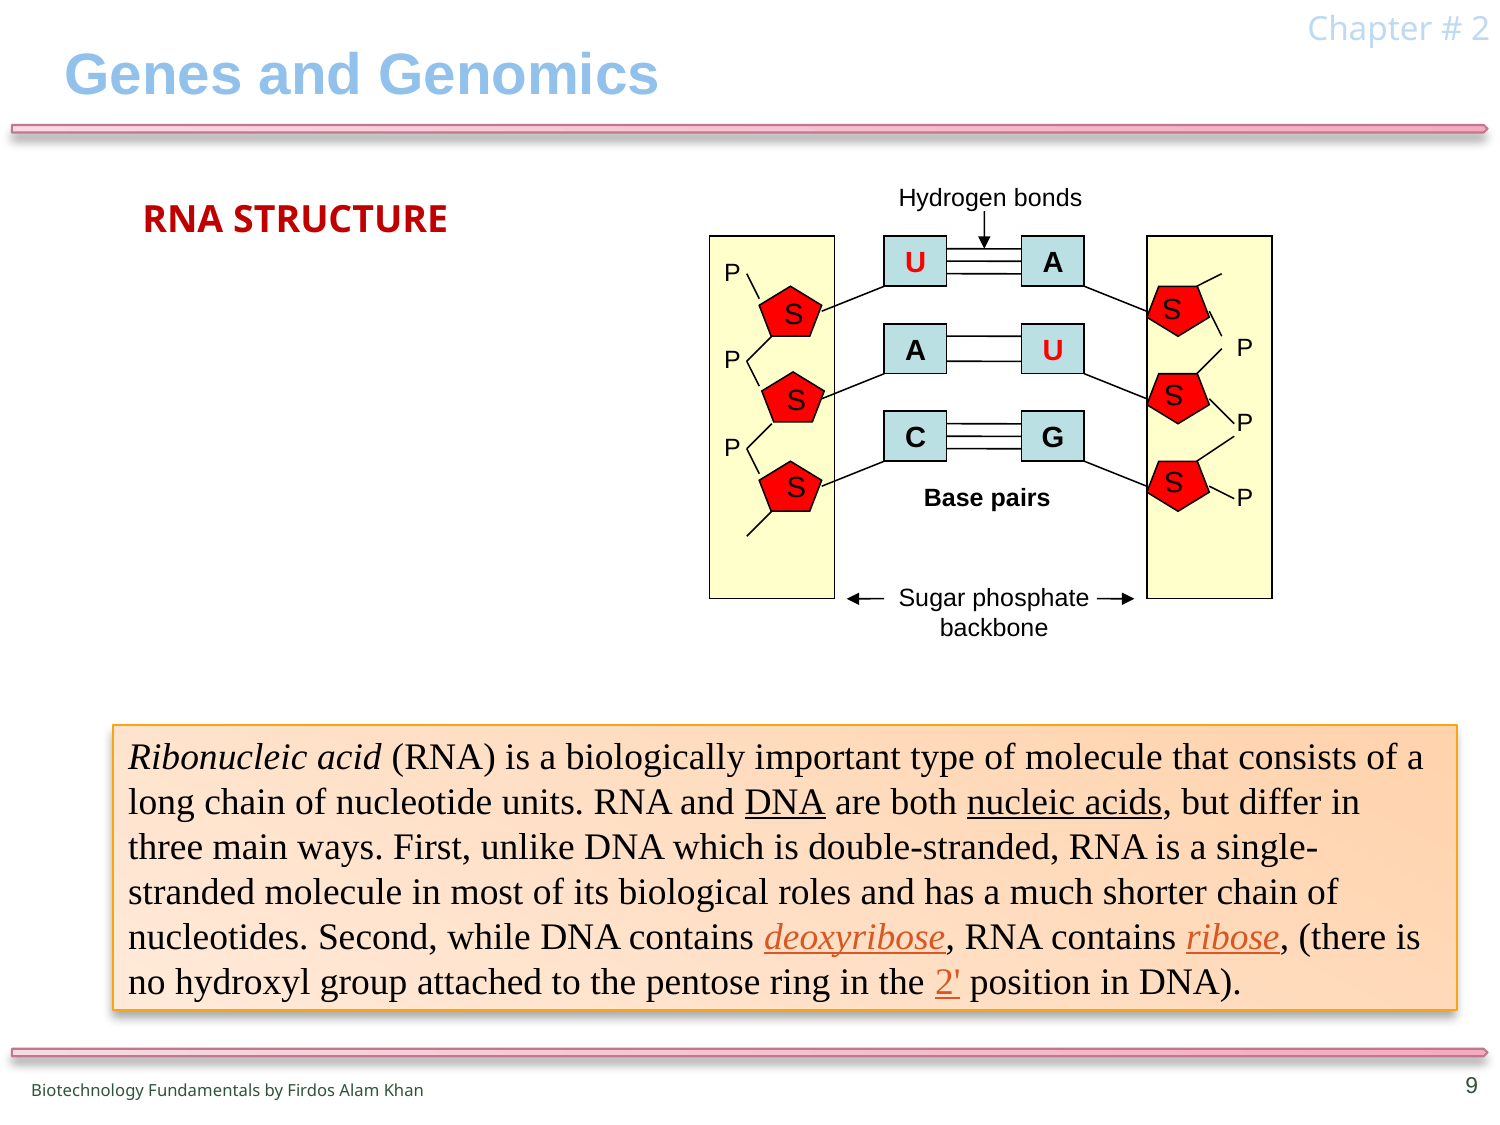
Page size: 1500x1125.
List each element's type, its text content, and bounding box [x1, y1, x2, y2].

text_box Chapter # 2 [1292, 0, 1500, 55]
title Genes and Genomics [49, 27, 1225, 116]
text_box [708, 173, 1273, 650]
text_box Biotechnology Fundamentals by Firdos Alam Khan [16, 1072, 440, 1108]
text_box Title in here [99, 924, 950, 1040]
text_box Rna structure [127, 188, 464, 248]
text_box [10, 123, 1489, 134]
text_box [10, 1047, 1489, 1058]
slide_number 9 [1432, 1063, 1493, 1115]
text_box Ribonucleic acid (RNA) is a biologically important type of molecule that consists of a long chain of nucleotide units. RNA and DNA are both nucleic acids, but differ in three main ways. First, unlike DNA which is double-stranded, RNA is a single-stranded molecule in most of its biological roles and has a much shorter chain of nucleotides. Second, while DNA contains deoxyribose, RNA contains ribose, (there is no hydroxyl group attached to the pentose ring in the 2' position in DNA). [112, 724, 1458, 1011]
